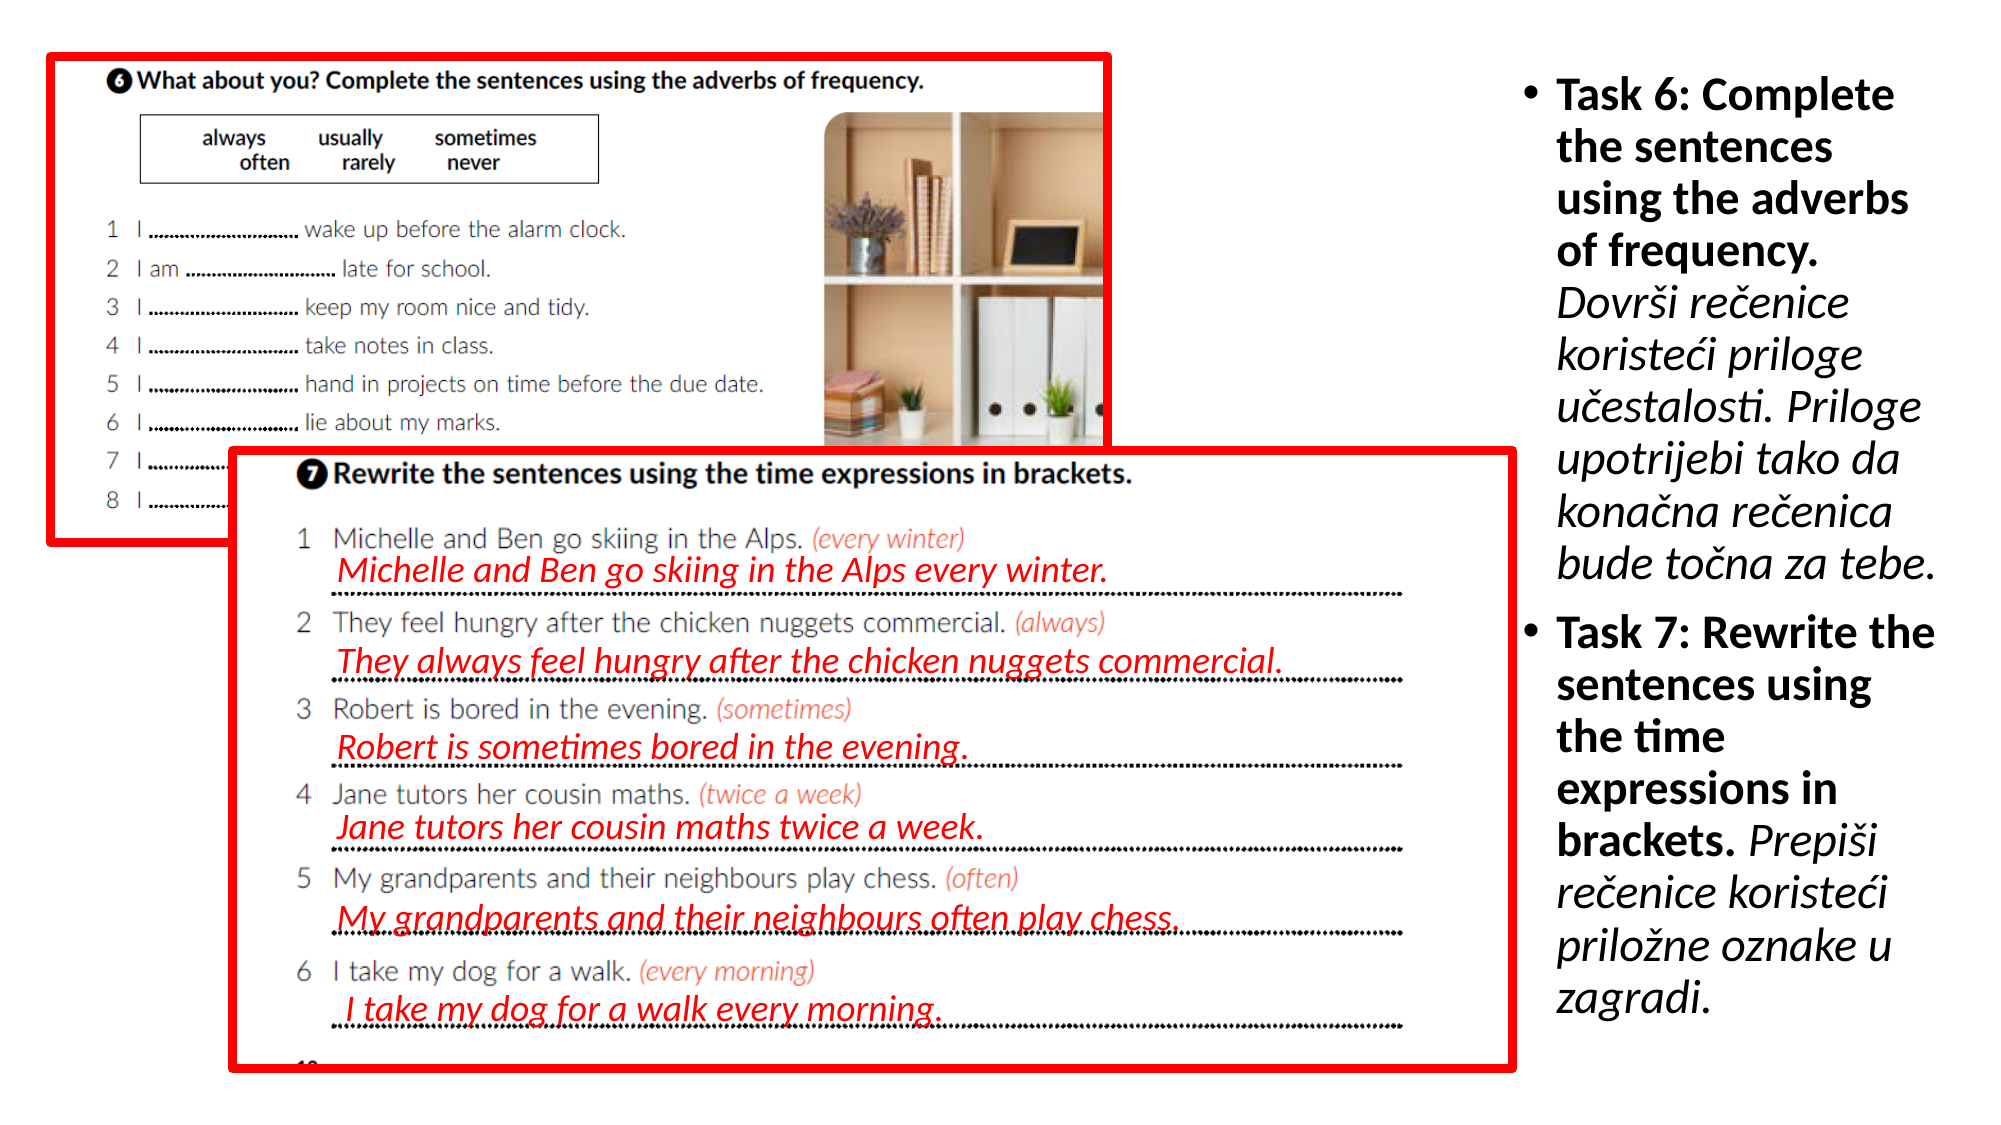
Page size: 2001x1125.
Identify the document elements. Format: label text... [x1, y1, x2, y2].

picture [55, 61, 1508, 1064]
list Task 6: Complete the sentences using the adverbs of frequency. Dovrši rečenice koristeći priloge učestalosti. Priloge upotrijebi tako da konačna rečenica bude točna za tebe. Task 7: Rewrite the sentences using the time expressions in brackets. Prepiši rečenice koristeći priložne oznake u zagradi. [1507, 61, 1965, 1047]
